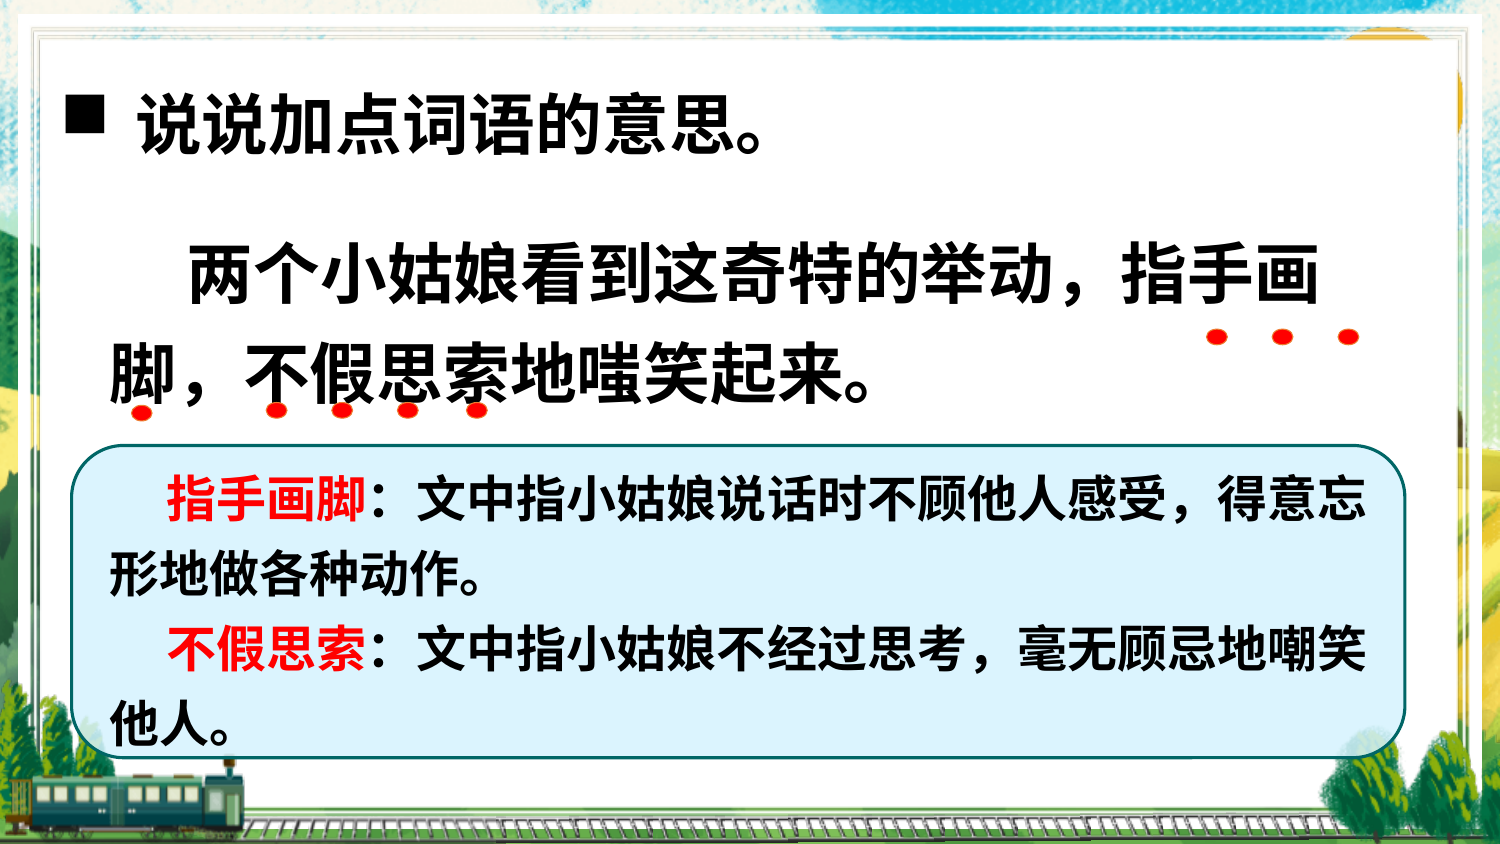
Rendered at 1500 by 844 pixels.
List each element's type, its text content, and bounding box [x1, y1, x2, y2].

text_box [465, 401, 488, 419]
text_box [331, 401, 354, 419]
text_box 两个小姑娘看到这奇特的举动，指手画脚，不假思索地嗤笑起来。 [95, 204, 1405, 420]
text_box [130, 404, 153, 422]
text_box 指手画脚：文中指小姑娘说话时不顾他人感受，得意忘形地做各种动作。 [95, 445, 1405, 594]
text_box 说说加点词语的意思。 [45, 55, 1283, 171]
text_box [70, 452, 95, 751]
text_box 不假思索：文中指小姑娘不经过思考，毫无顾忌地嘲笑他人。 [95, 594, 1405, 760]
text_box [396, 401, 419, 419]
picture [0, 0, 1500, 844]
text_box [265, 401, 288, 419]
text_box [1337, 328, 1360, 346]
text_box [1271, 328, 1294, 346]
text_box [1205, 328, 1228, 346]
